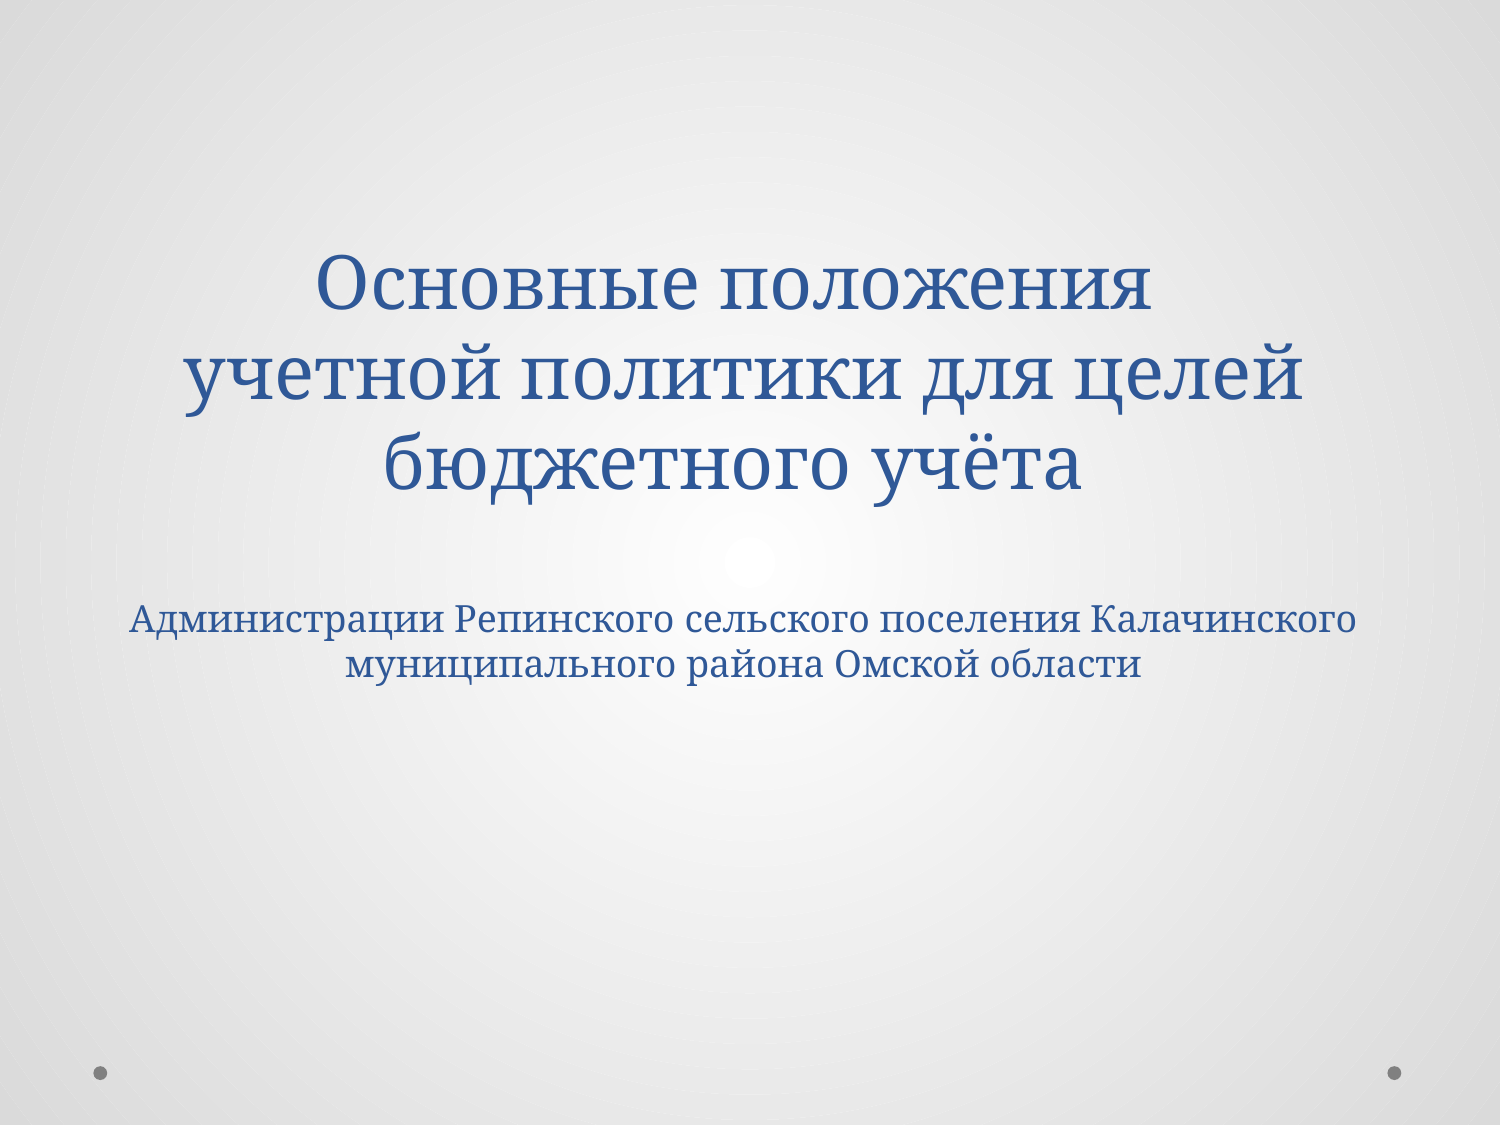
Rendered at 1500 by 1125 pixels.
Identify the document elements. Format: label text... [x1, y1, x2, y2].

title Основные положения учетной политики для целей бюджетного учёта Администрации Репинского сельского поселения Калачинского муниципального района Омской области [100, 99, 1388, 693]
